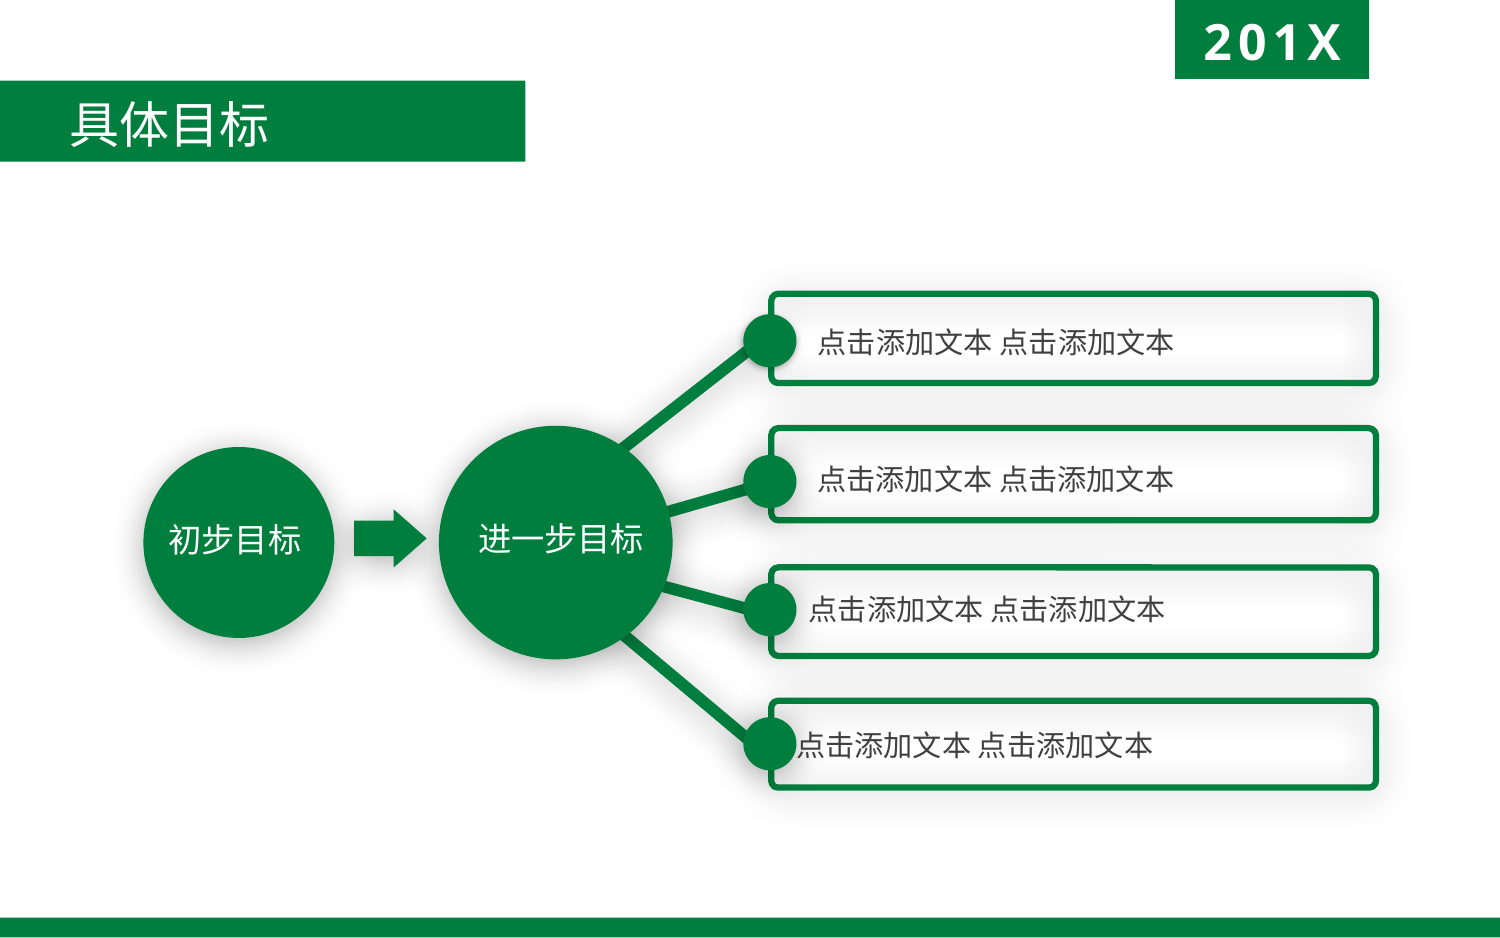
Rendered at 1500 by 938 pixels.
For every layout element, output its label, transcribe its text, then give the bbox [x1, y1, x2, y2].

text_box [641, 349, 743, 426]
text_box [118, 448, 352, 637]
text_box [771, 566, 1377, 657]
text_box [687, 586, 727, 610]
text_box [742, 716, 798, 772]
text_box 201X [1188, 3, 1356, 78]
text_box [0, 79, 528, 164]
text_box [770, 292, 1377, 384]
text_box 点击添加文本 点击添加文本 [803, 317, 1365, 367]
text_box [357, 508, 428, 569]
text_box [440, 427, 680, 658]
text_box 点击添加文本 点击添加文本 [804, 584, 1320, 634]
text_box [771, 700, 1377, 789]
text_box [770, 427, 1377, 522]
text_box [1173, 0, 1371, 81]
text_box 点击添加文本 点击添加文本 [806, 720, 1333, 771]
text_box 具体目标 [54, 85, 285, 161]
text_box [687, 488, 726, 513]
text_box [742, 582, 798, 637]
text_box [650, 666, 735, 731]
text_box [742, 313, 798, 369]
text_box [742, 454, 798, 509]
text_box 点击添加文本 点击添加文本 [802, 454, 1319, 504]
text_box [0, 916, 1500, 938]
